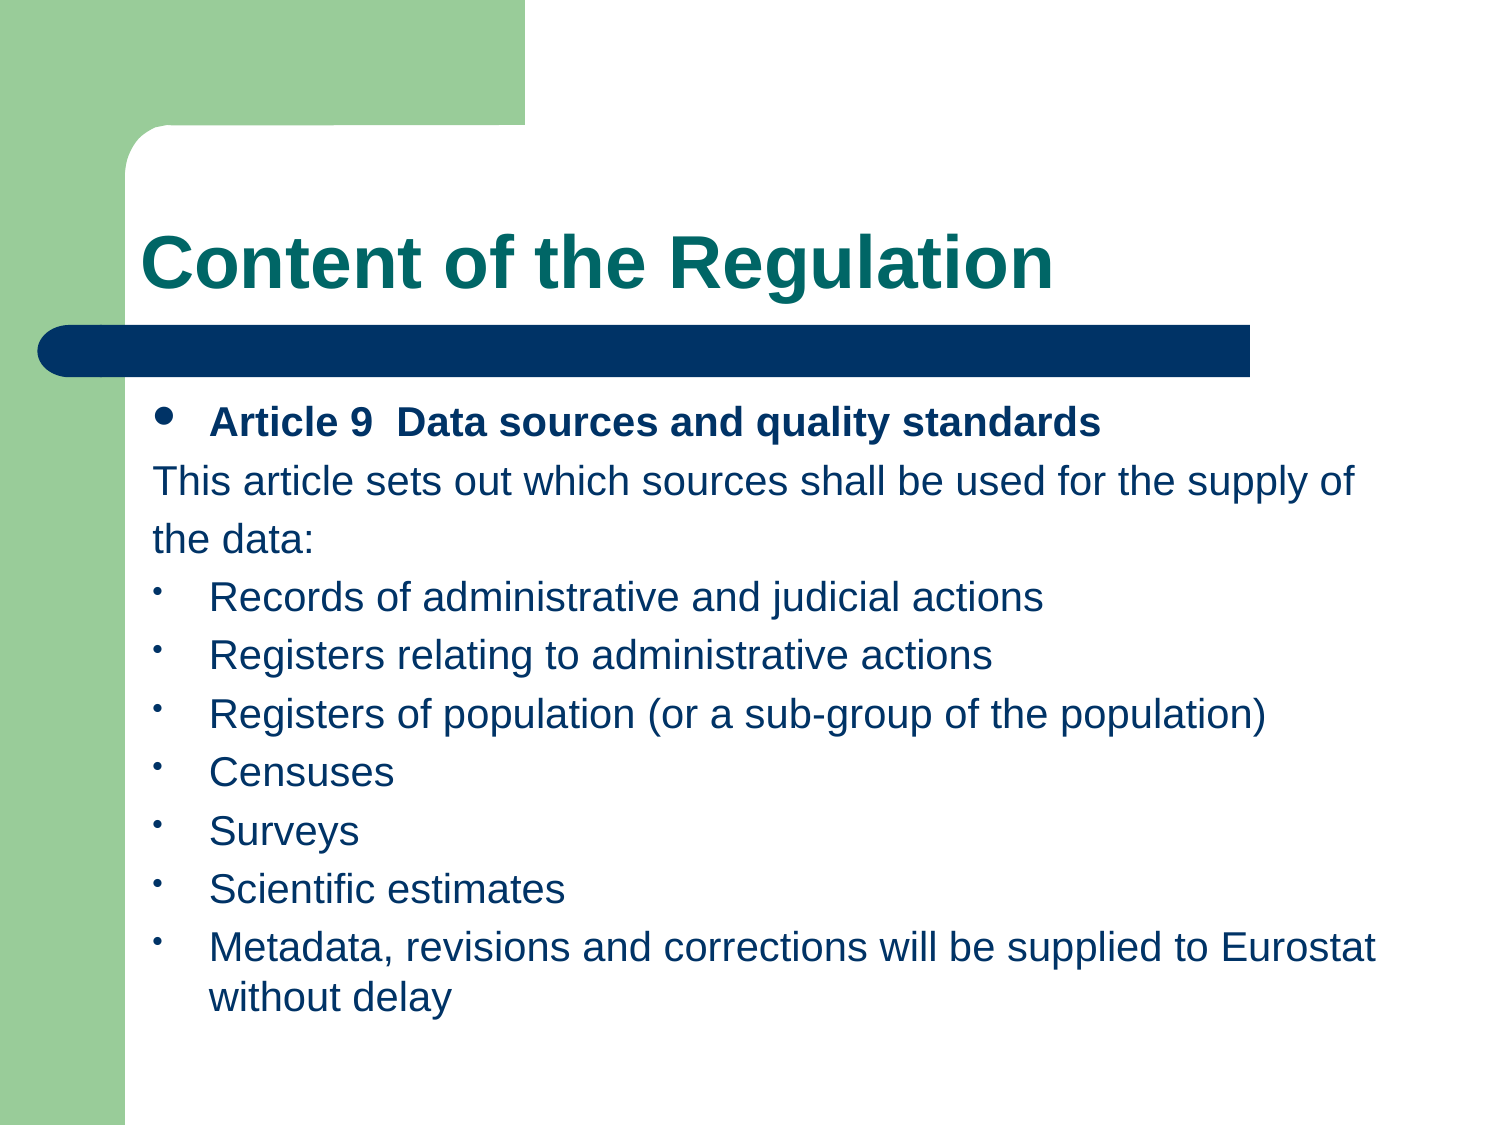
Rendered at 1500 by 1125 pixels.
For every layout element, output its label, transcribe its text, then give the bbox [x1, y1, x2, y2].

title Content of the Regulation [124, 124, 1426, 313]
list Article 9 Data sources and quality standards This article sets out which sources shall be used for the supply of the data: Records of administrative and judicial actions Registers relating to administrative actions Registers of population (or a sub-group of the population) Censuses Surveys Scientific estimates Metadata, revisions and corrections will be supplied to Eurostat without delay [137, 387, 1400, 999]
